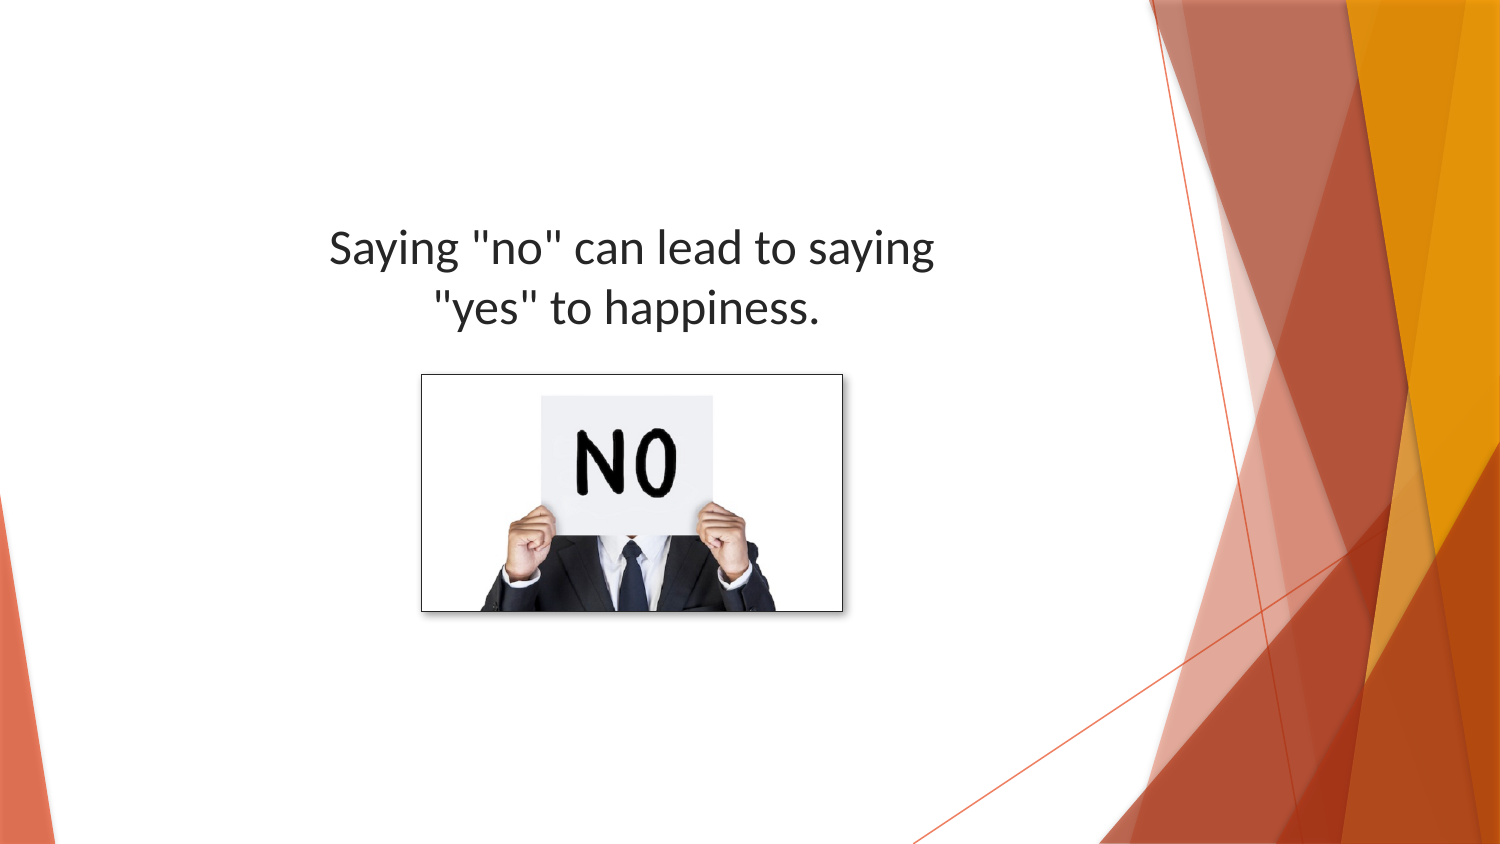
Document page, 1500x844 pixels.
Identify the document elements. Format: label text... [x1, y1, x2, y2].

picture [420, 374, 844, 613]
list Saying "no" can lead to saying "yes" to happiness. [289, 173, 975, 375]
